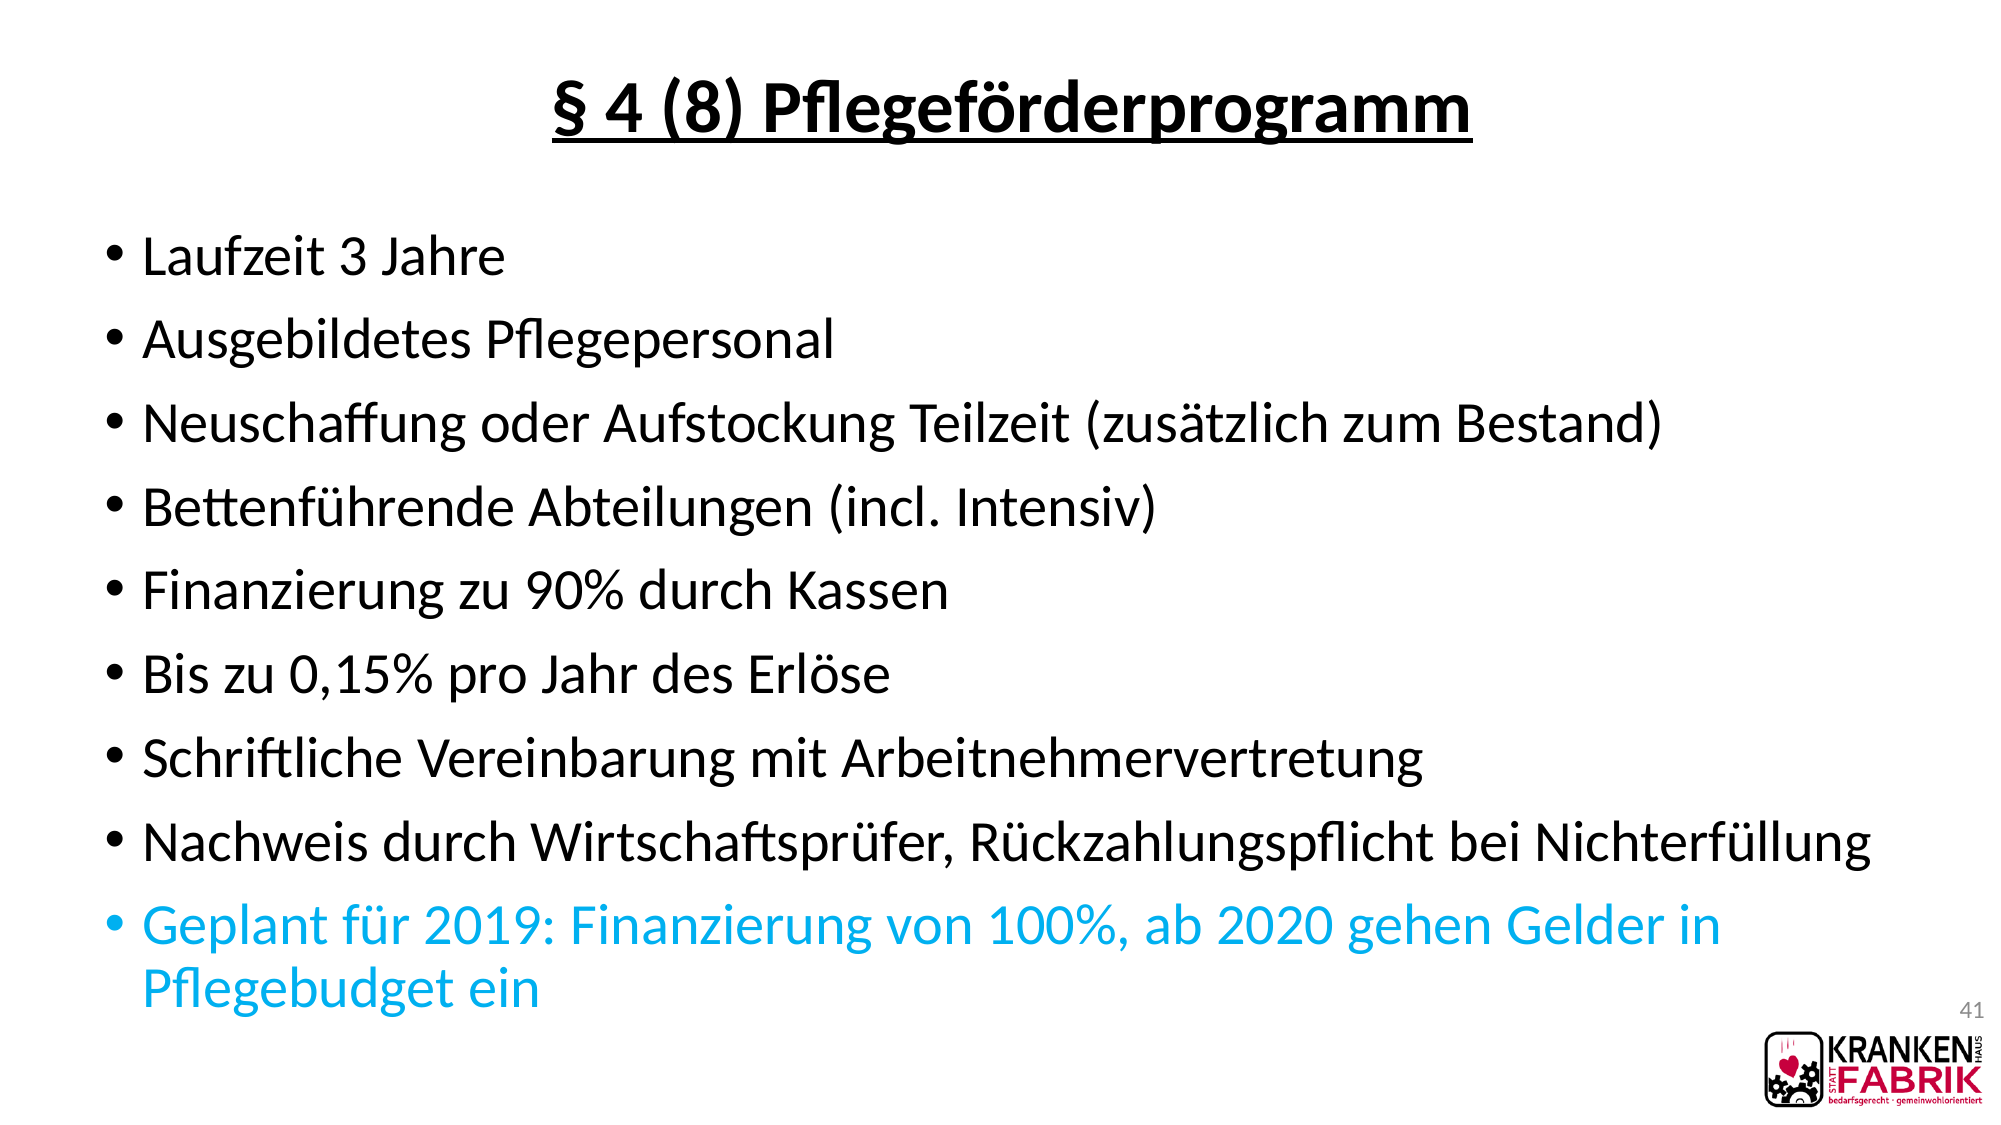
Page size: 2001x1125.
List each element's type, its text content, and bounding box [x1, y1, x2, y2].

picture [1746, 1039, 2000, 1125]
list Laufzeit 3 Jahre Ausgebildetes Pflegepersonal Neuschaffung oder Aufstockung Teilzeit (zusätzlich zum Bestand) Bettenführende Abteilungen (incl. Intensiv) Finanzierung zu 90% durch Kassen Bis zu 0,15% pro Jahr des Erlöse Schriftliche Vereinbarung mit Arbeitnehmervertretung Nachweis durch Wirtschaftsprüfer, Rückzahlungspflicht bei Nichterfüllung Geplant für 2019: Finanzierung von 100%, ab 2020 gehen Gelder in Pflegebudget ein [89, 217, 1928, 1029]
title § 4 (8) Pflegeförderprogramm [149, 0, 1875, 217]
slide_number 41 [1550, 979, 2000, 1039]
